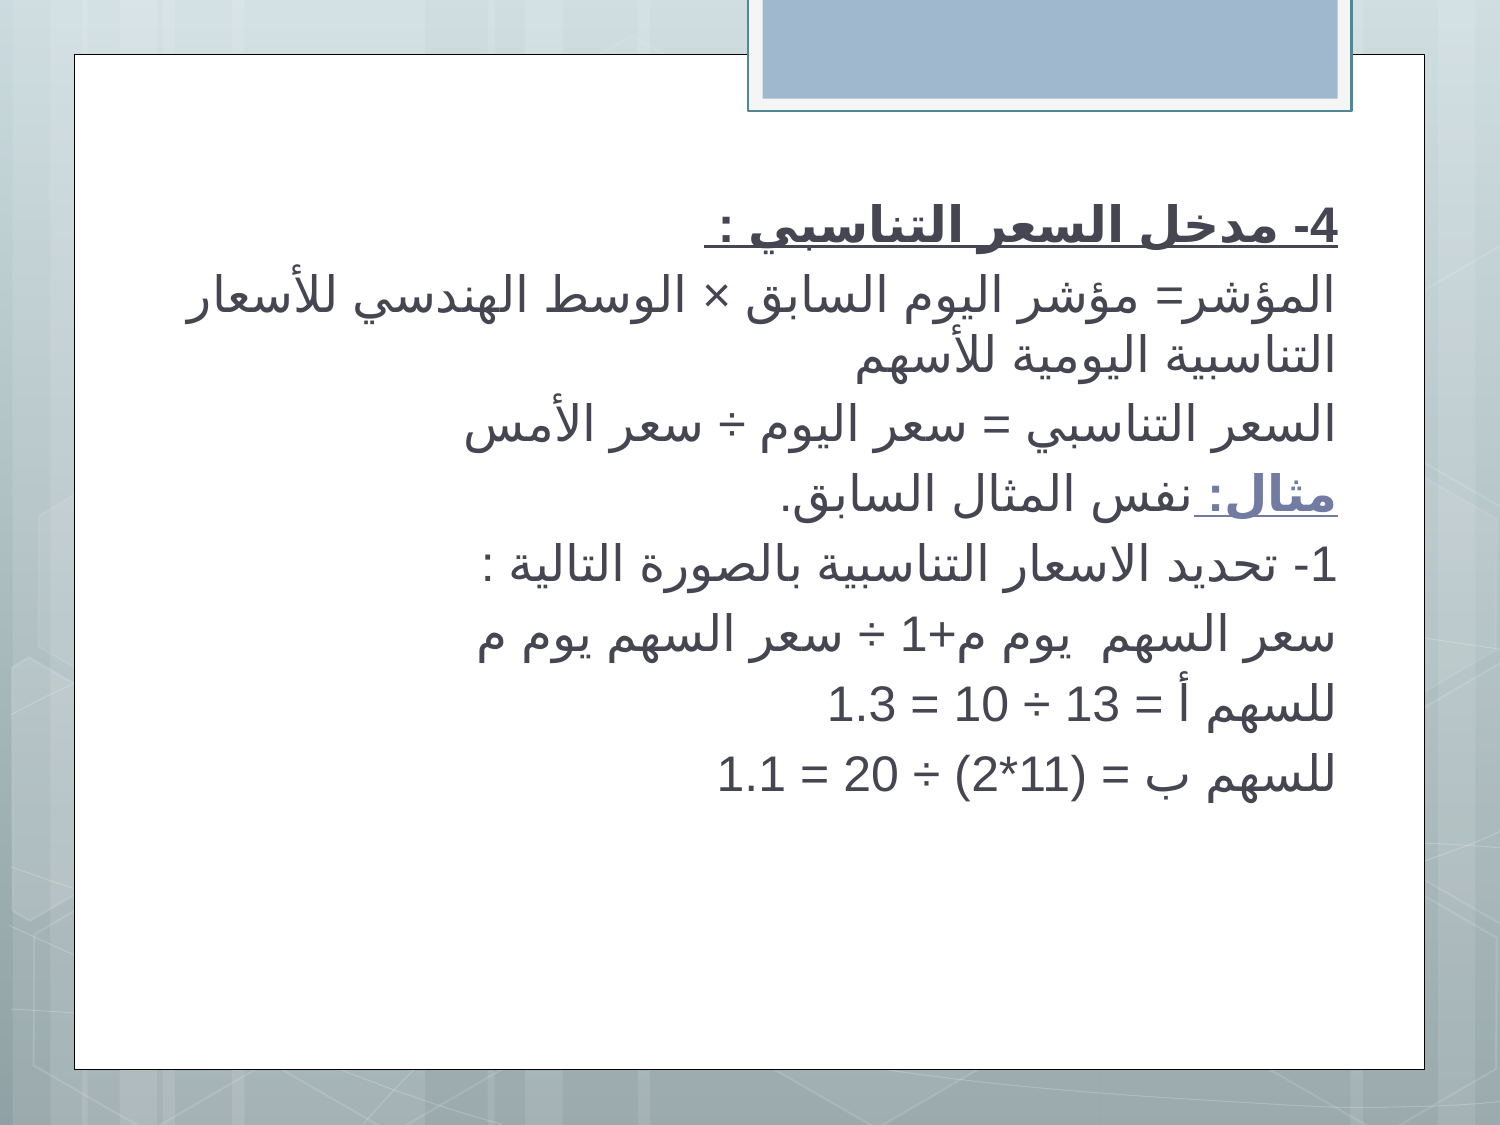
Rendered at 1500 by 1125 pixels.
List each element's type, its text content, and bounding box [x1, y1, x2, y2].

list 4- مدخل السعر التناسبي : المؤشر= مؤشر اليوم السابق × الوسط الهندسي للأسعار التناسبية اليومية للأسهم السعر التناسبي = سعر اليوم ÷ سعر الأمس مثال: نفس المثال السابق. 1- تحديد الاسعار التناسبية بالصورة التالية : سعر السهم يوم م+1 ÷ سعر السهم يوم م للسهم أ = 13 ÷ 10 = 1.3 للسهم ب = (11*2) ÷ 20 = 1.1 [88, 184, 1365, 976]
